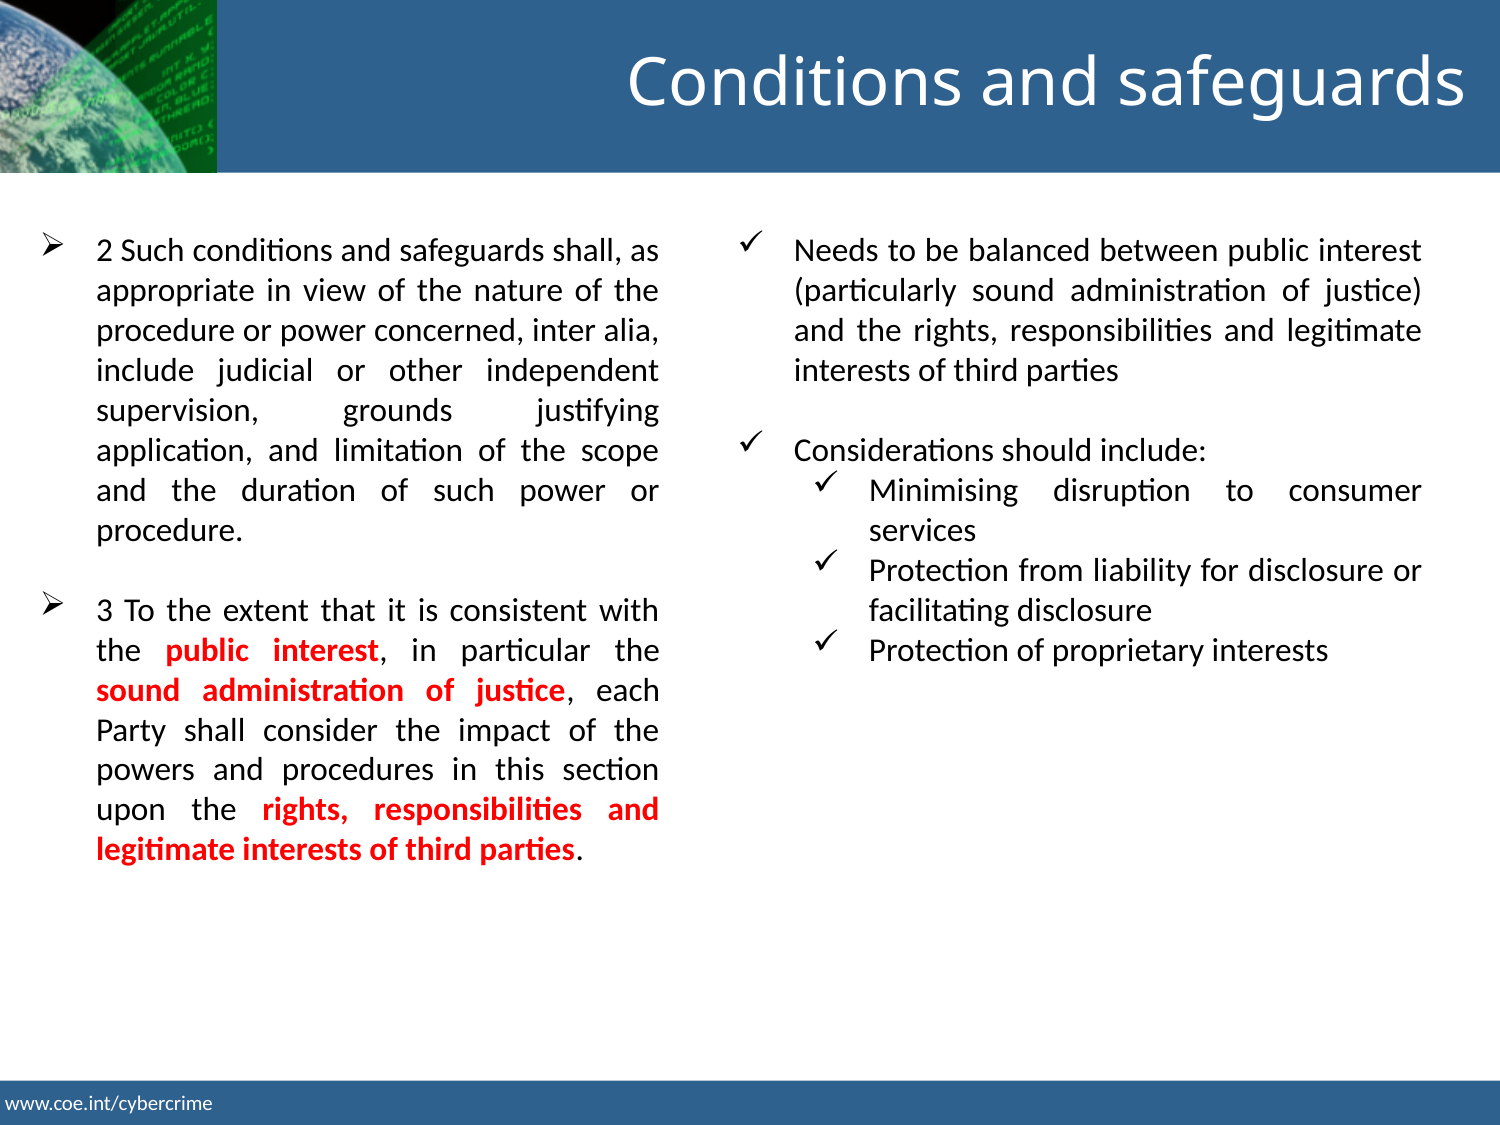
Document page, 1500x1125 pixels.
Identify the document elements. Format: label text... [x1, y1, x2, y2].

text_box Needs to be balanced between public interest (particularly sound administration of justice) and the rights, responsibilities and legitimate interests of third parties Considerations should include: Minimising disruption to consumer services Protection from liability for disclosure or facilitating disclosure Protection of proprietary interests [722, 221, 1438, 676]
text_box Conditions and safeguards [230, 31, 1483, 126]
text_box 2 Such conditions and safeguards shall, as appropriate in view of the nature of the procedure or power concerned, inter alia, include judicial or other independent supervision, grounds justifying application, and limitation of the scope and the duration of such power or procedure. 3 To the extent that it is consistent with the public interest, in particular the sound administration of justice, each Party shall consider the impact of the powers and procedures in this section upon the rights, responsibilities and legitimate interests of third parties. [25, 221, 675, 875]
picture [0, 0, 217, 173]
